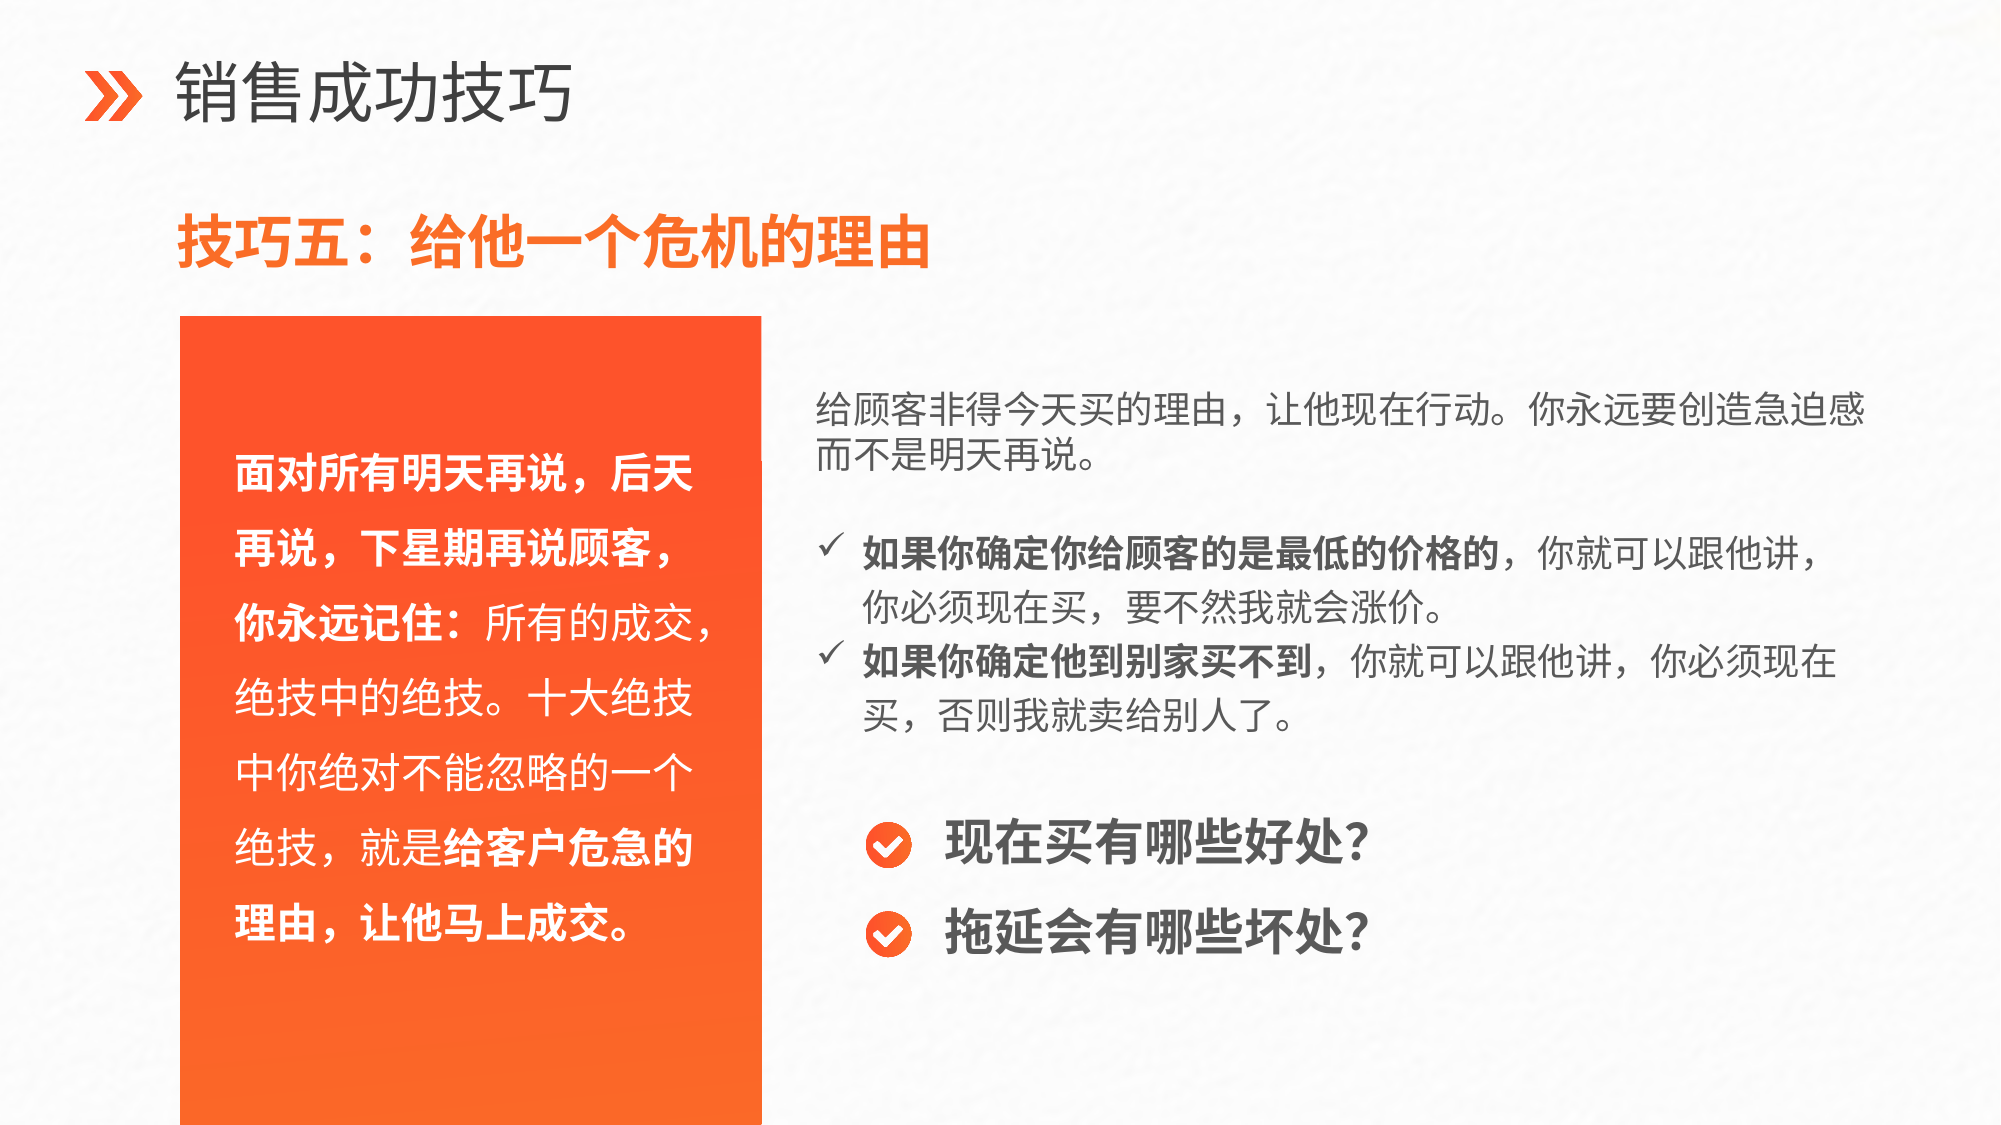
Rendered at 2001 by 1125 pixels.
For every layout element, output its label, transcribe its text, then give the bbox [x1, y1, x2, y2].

text_box 现在买有哪些好处？ [929, 802, 1410, 878]
text_box [865, 911, 912, 958]
text_box [179, 315, 762, 1125]
text_box 技巧五：给他一个危机的理由 [161, 197, 949, 283]
text_box 给顾客非得今天买的理由，让他现在行动。你永远要创造急迫感而不是明天再说。 如果你确定你给顾客的是最低的价格的，你就可以跟他讲，你必须现在买，要不然我就会涨价。 如果你确定他到别家买不到，你就可以跟他讲，你必须现在买，否则我就卖给别人了。 [801, 379, 1886, 745]
text_box 销售成功技巧 [158, 43, 590, 139]
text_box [84, 71, 143, 121]
text_box 面对所有明天再说，后天再说，下星期再说顾客，你永远记住：所有的成交，绝技中的绝技。十大绝技中你绝对不能忽略的一个绝技，就是给客户危急的理由，让他马上成交。 [219, 414, 741, 955]
text_box 拖延会有哪些坏处？ [929, 892, 1410, 968]
text_box [865, 822, 912, 868]
